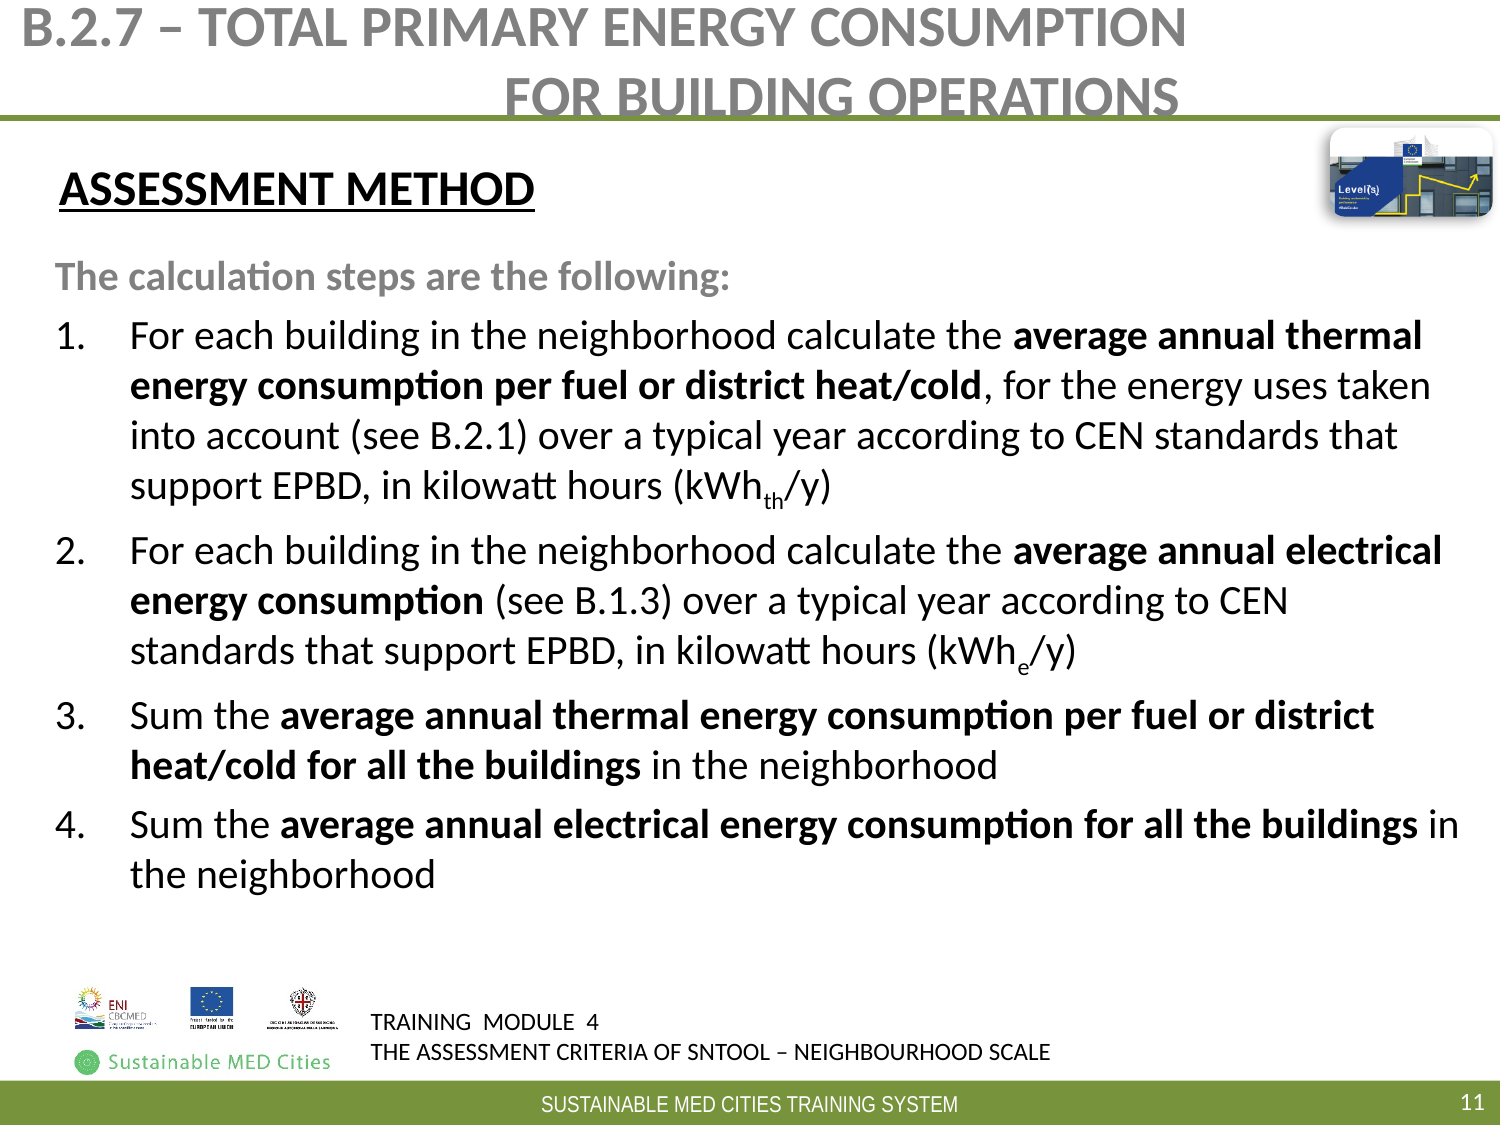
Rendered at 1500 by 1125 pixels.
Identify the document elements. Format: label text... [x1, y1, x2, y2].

text_box The calculation steps are the following: For each building in the neighborhood calculate the average annual thermal energy consumption per fuel or district heat/cold, for the energy uses taken into account (see B.2.1) over a typical year according to CEN standards that support EPBD, in kilowatt hours (kWhth/y) For each building in the neighborhood calculate the average annual electrical energy consumption (see B.1.3) over a typical year according to CEN standards that support EPBD, in kilowatt hours (kWhe/y) Sum the average annual thermal energy consumption per fuel or district heat/cold for all the buildings in the neighborhood Sum the average annual electrical energy consumption for all the buildings in the neighborhood [39, 241, 1480, 483]
title B.2.7 – TOTAL PRIMARY ENERGY CONSUMPTION FOR BUILDING OPERATIONS [0, 0, 1500, 117]
picture [1329, 127, 1493, 217]
slide_number 11 [1149, 1078, 1500, 1123]
picture [62, 978, 356, 1080]
text_box ASSESSMENT METHOD [43, 147, 1331, 235]
